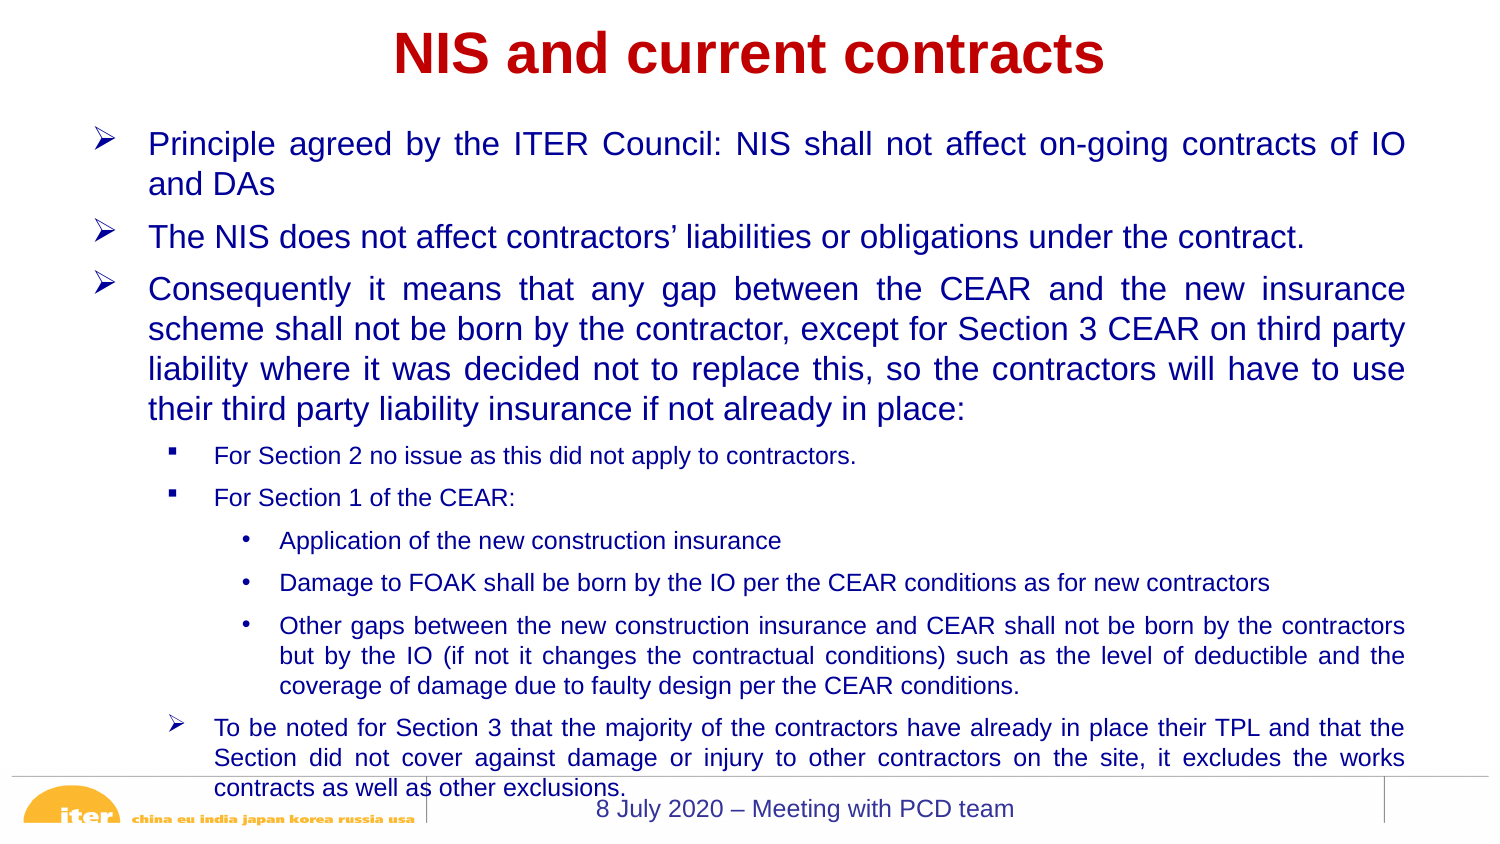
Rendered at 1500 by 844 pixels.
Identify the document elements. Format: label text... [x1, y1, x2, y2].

list Principle agreed by the ITER Council: NIS shall not affect on-going contracts of IO and DAs The NIS does not affect contractors’ liabilities or obligations under the contract. Consequently it means that any gap between the CEAR and the new insurance scheme shall not be born by the contractor, except for Section 3 CEAR on third party liability where it was decided not to replace this, so the contractors will have to use their third party liability insurance if not already in place: For Section 2 no issue as this did not apply to contractors. For Section 1 of the CEAR: Application of the new construction insurance Damage to FOAK shall be born by the IO per the CEAR conditions as for new contractors Other gaps between the new construction insurance and CEAR shall not be born by the contractors but by the IO (if not it changes the contractual conditions) such as the level of deductible and the coverage of damage due to faulty design per the CEAR conditions. To be noted for Section 3 that the majority of the contractors have already in place their TPL and that the Section did not cover against damage or injury to other contractors on the site, it excludes the works contracts as well as other exclusions. [76, 114, 1424, 753]
picture [0, 767, 1500, 844]
title NIS and current contracts [76, 21, 1424, 80]
